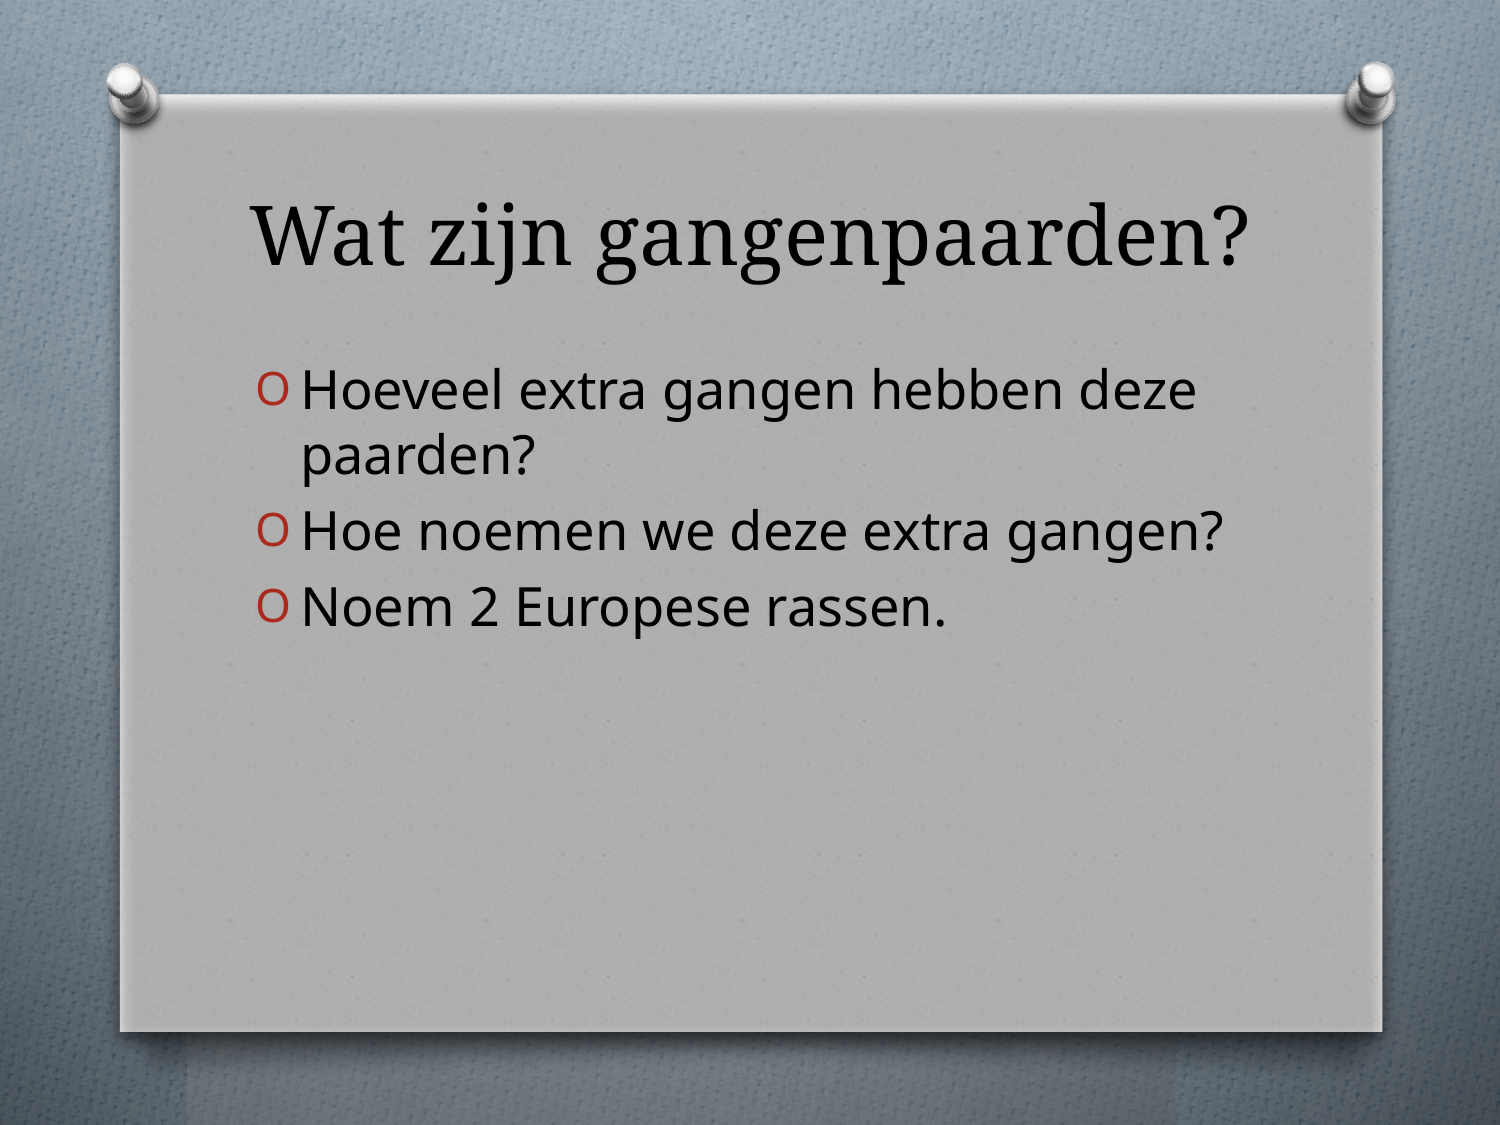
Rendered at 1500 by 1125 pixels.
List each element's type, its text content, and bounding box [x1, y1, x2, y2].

title Wat zijn gangenpaarden? [179, 134, 1323, 332]
list Hoeveel extra gangen hebben deze paarden? Hoe noemen we deze extra gangen? Noem 2 Europese rassen. [240, 347, 1257, 939]
picture [75, 29, 198, 153]
picture [1317, 35, 1439, 156]
